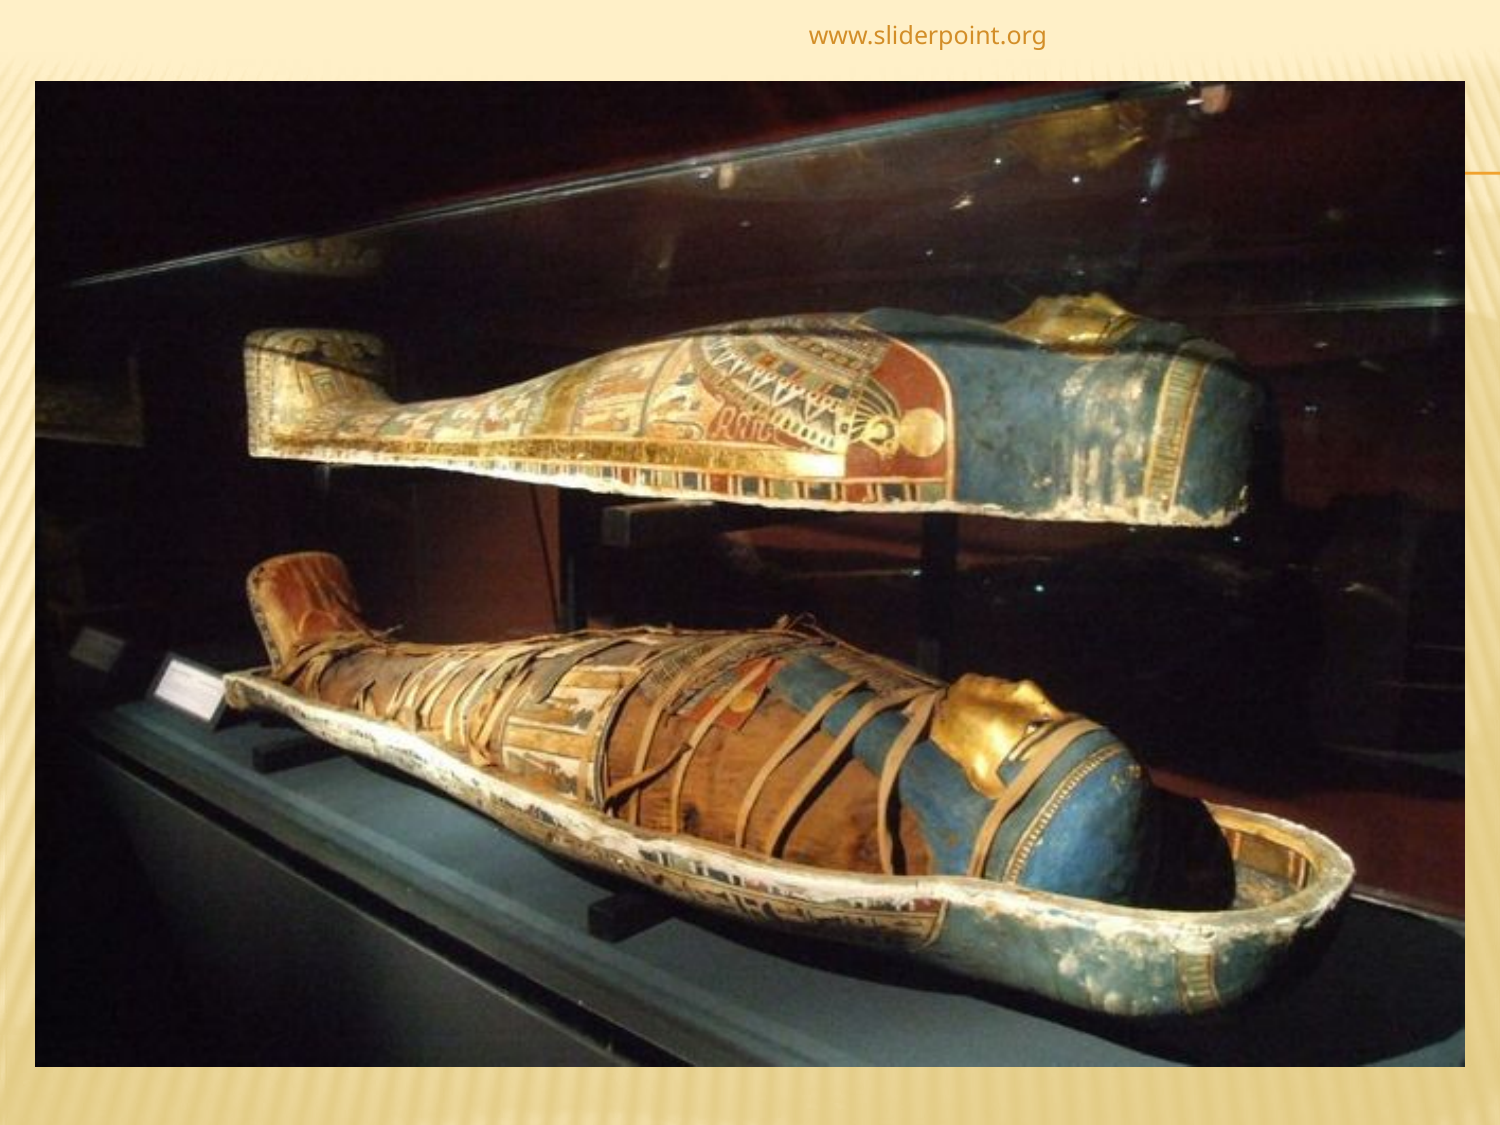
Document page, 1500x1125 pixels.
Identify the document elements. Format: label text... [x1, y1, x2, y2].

picture [34, 81, 1466, 1067]
footer www.sliderpoint.org [512, 12, 1063, 60]
